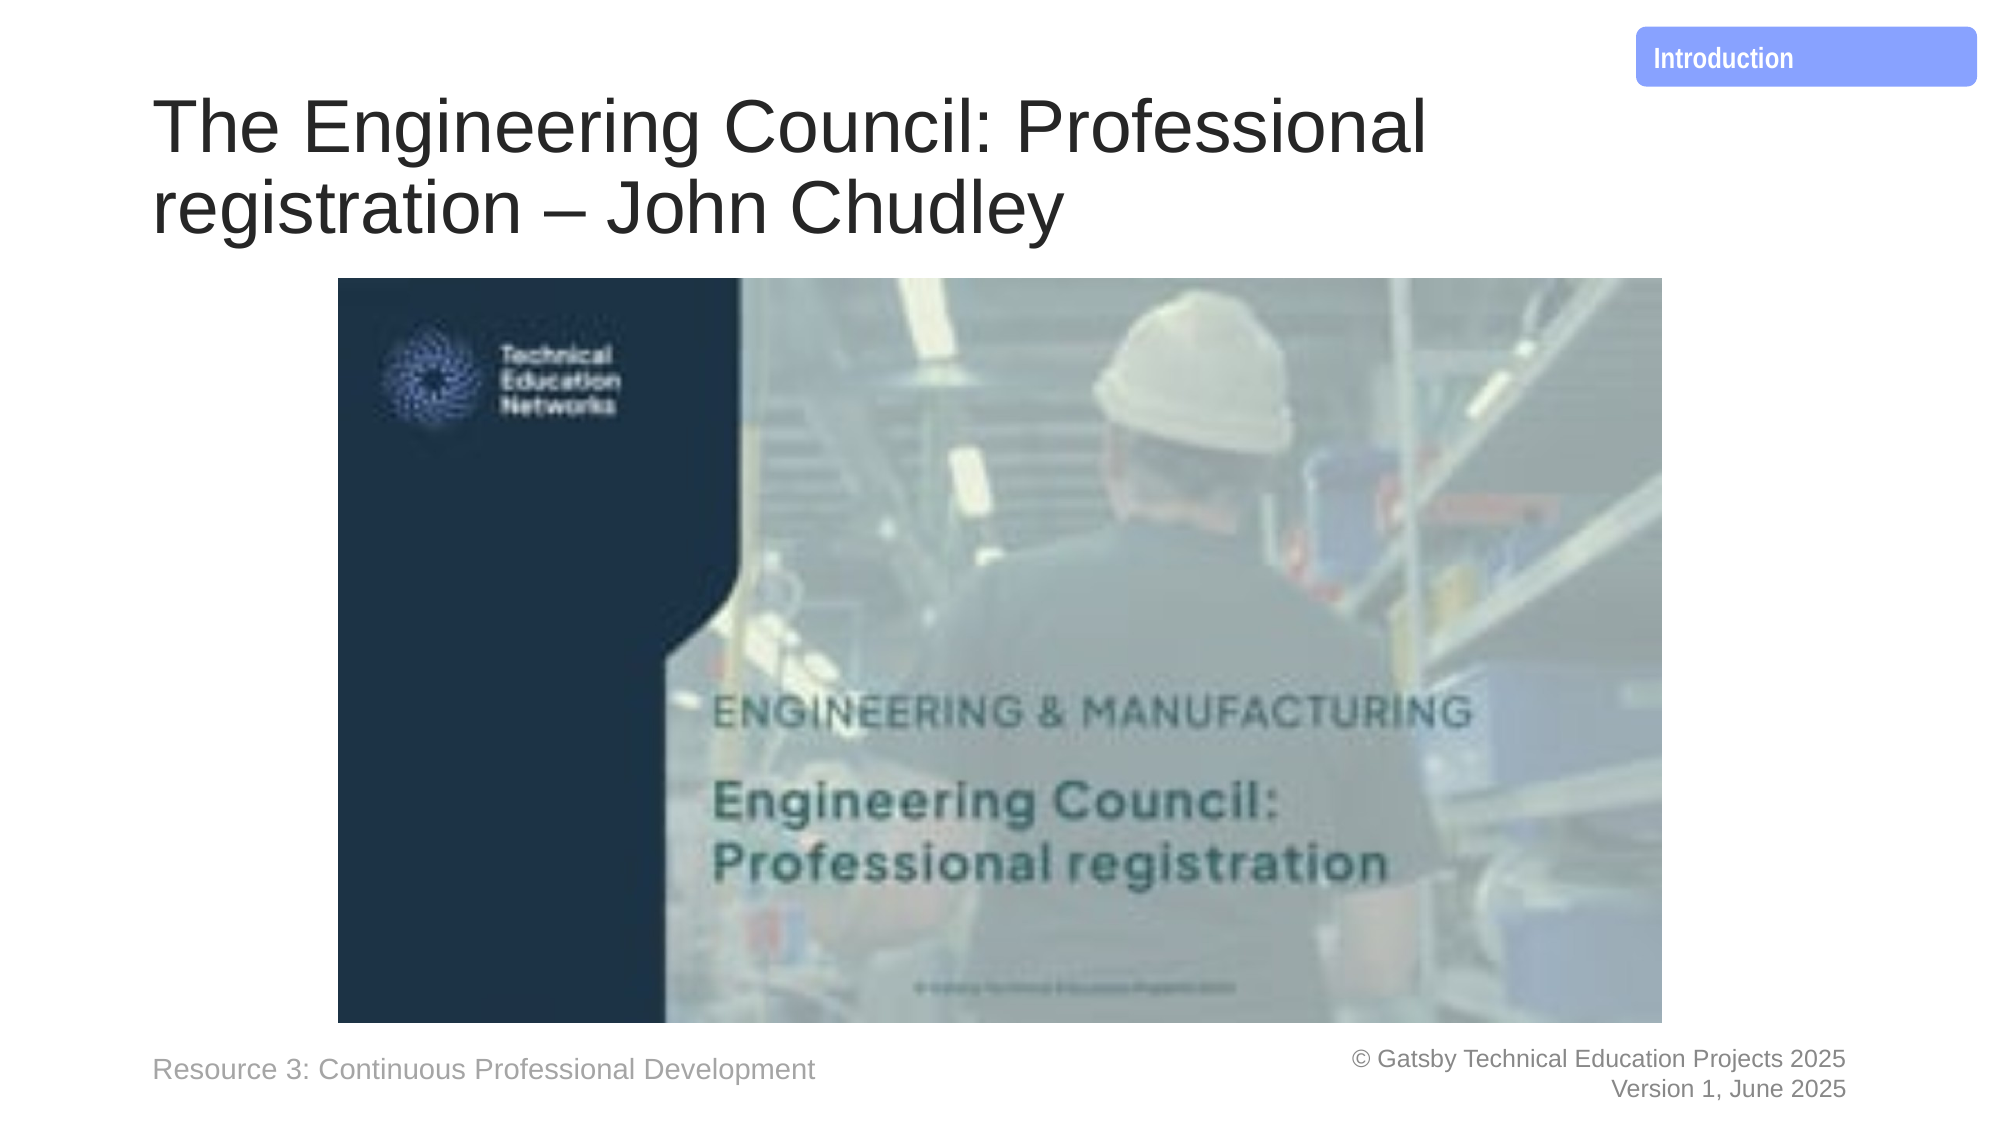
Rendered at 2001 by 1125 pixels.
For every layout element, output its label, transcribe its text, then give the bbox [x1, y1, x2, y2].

title The Engineering Council: Professional registration – John Chudley [137, 59, 1863, 278]
text_box Introduction [1636, 26, 1978, 87]
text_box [337, 277, 1663, 1024]
